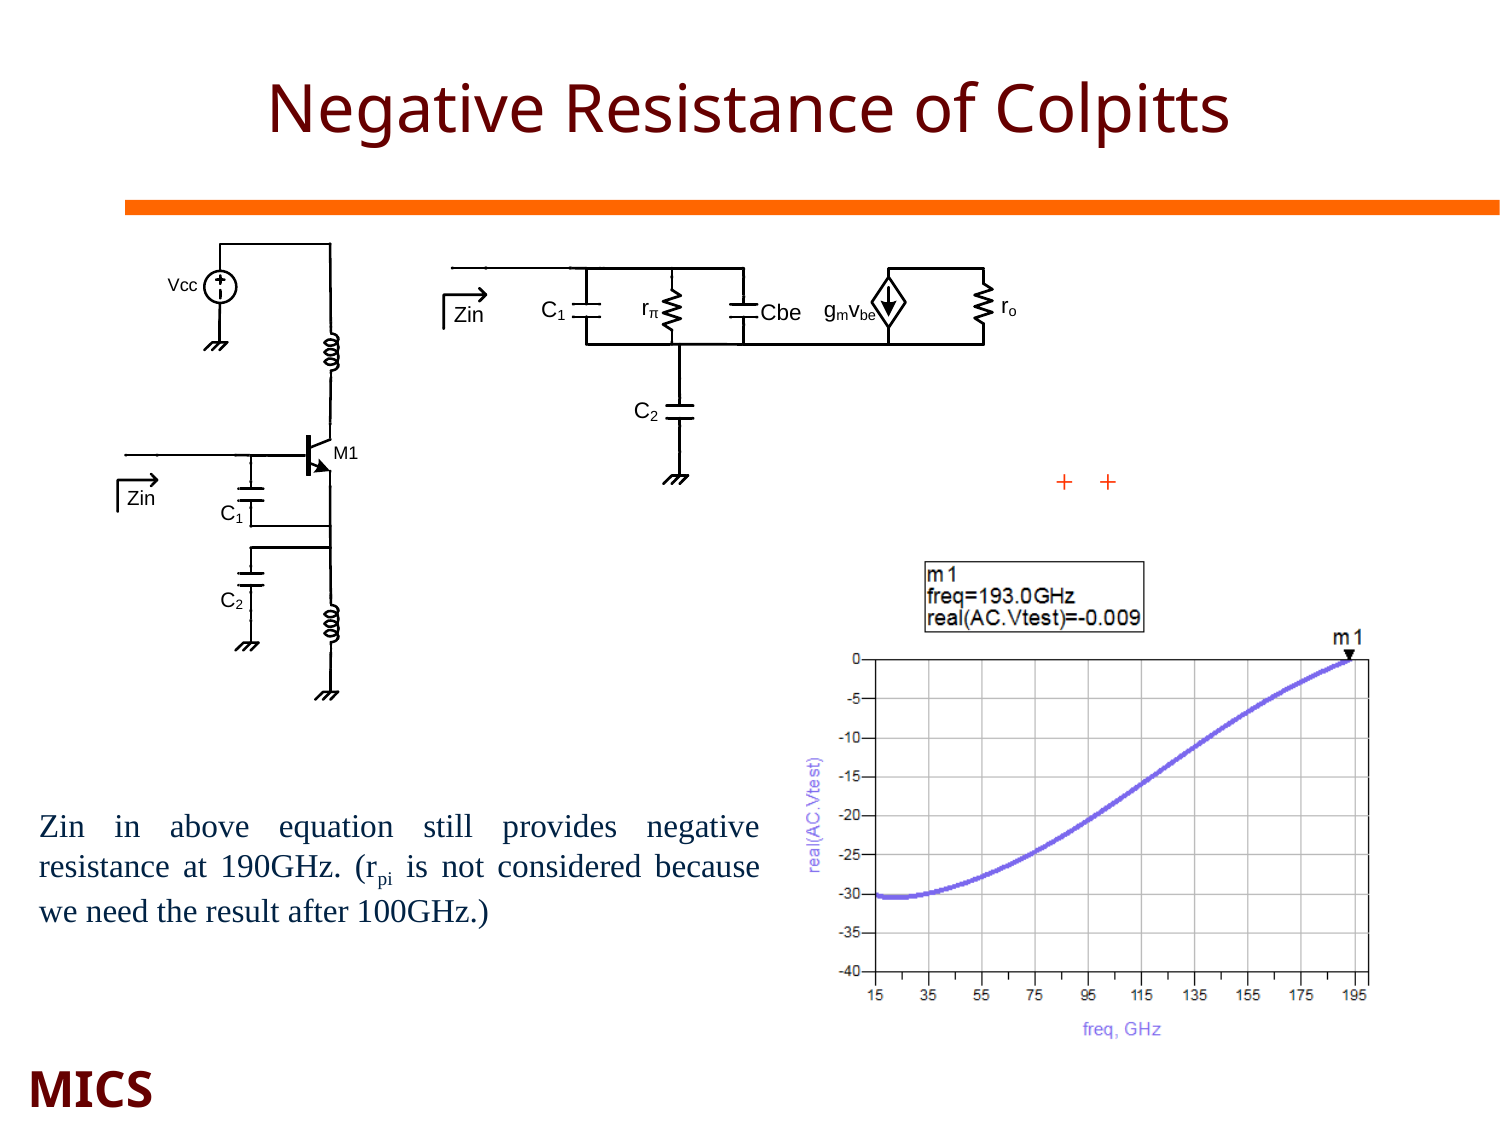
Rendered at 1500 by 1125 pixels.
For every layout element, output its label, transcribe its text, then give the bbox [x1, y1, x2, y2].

picture [437, 262, 1022, 490]
picture [112, 238, 363, 705]
text_box Negative Resistance of Colpitts [112, 57, 1388, 246]
text_box Zin in above equation still provides negative resistance at 190GHz. (rpi is not considered because we need the result after 100GHz.) [24, 796, 771, 937]
picture [776, 537, 1415, 1056]
